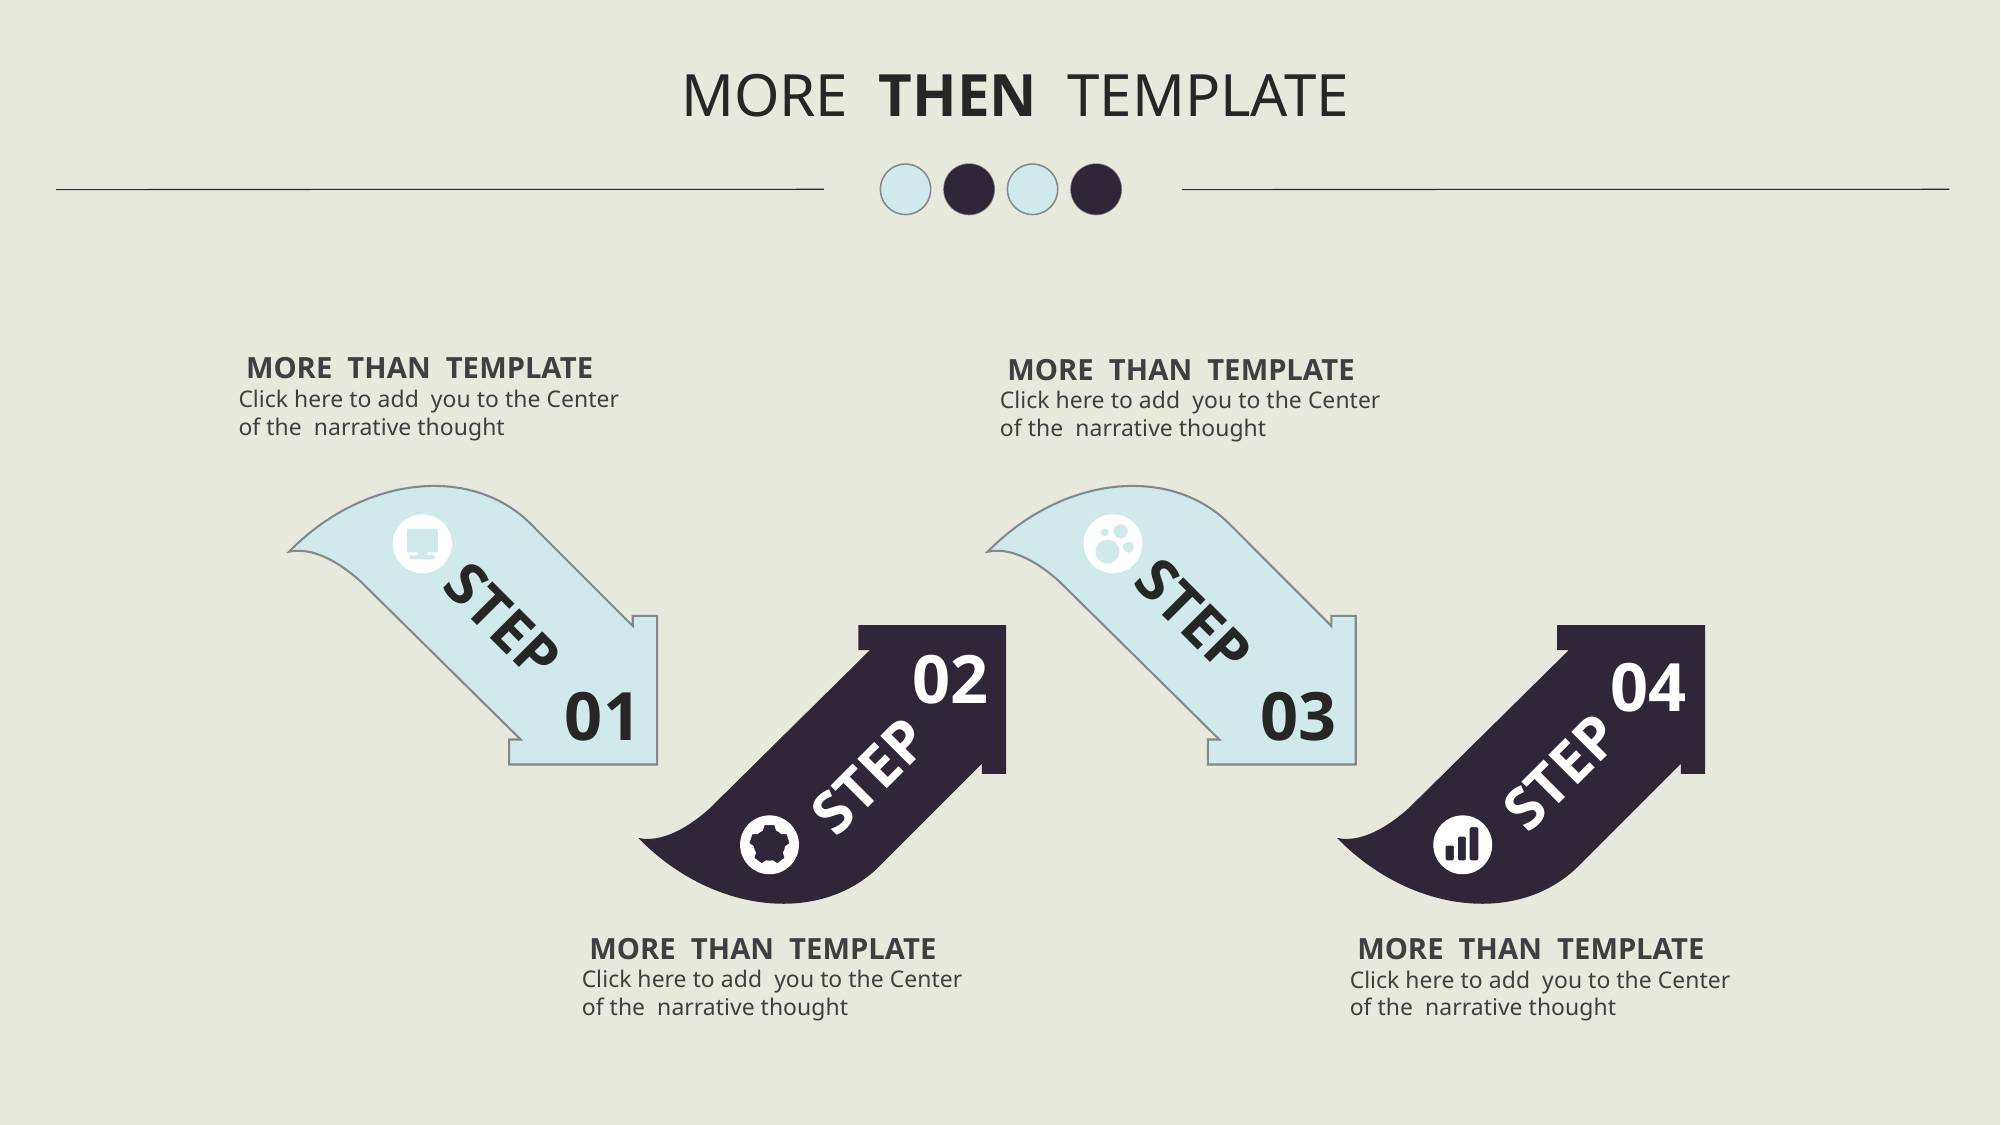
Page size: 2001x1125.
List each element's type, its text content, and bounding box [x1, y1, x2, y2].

text_box 04 [1595, 636, 1702, 732]
text_box MORE THAN TEMPLATE Click here to add you to the Center of the narrative thought [567, 922, 984, 1085]
text_box 01 [550, 666, 657, 761]
text_box [740, 815, 799, 875]
text_box [1083, 514, 1143, 574]
text_box MORE THAN TEMPLATE Click here to add you to the Center of the narrative thought [223, 342, 641, 510]
text_box [987, 506, 1356, 765]
text_box MORE THEN TEMPLATE [636, 42, 1365, 138]
text_box STEP [780, 686, 957, 863]
text_box [1433, 815, 1493, 875]
text_box STEP [416, 530, 593, 708]
text_box [638, 625, 1007, 904]
text_box [392, 514, 452, 574]
text_box MORE THAN TEMPLATE Click here to add you to the Center of the narrative thought [985, 343, 1402, 506]
text_box 03 [1245, 666, 1352, 761]
text_box 02 [897, 629, 1004, 725]
text_box STEP [1471, 682, 1648, 859]
text_box [1337, 625, 1706, 904]
text_box MORE THAN TEMPLATE Click here to add you to the Center of the narrative thought [1335, 923, 1752, 1086]
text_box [880, 163, 1122, 215]
text_box [289, 510, 658, 765]
text_box STEP [1107, 526, 1284, 703]
